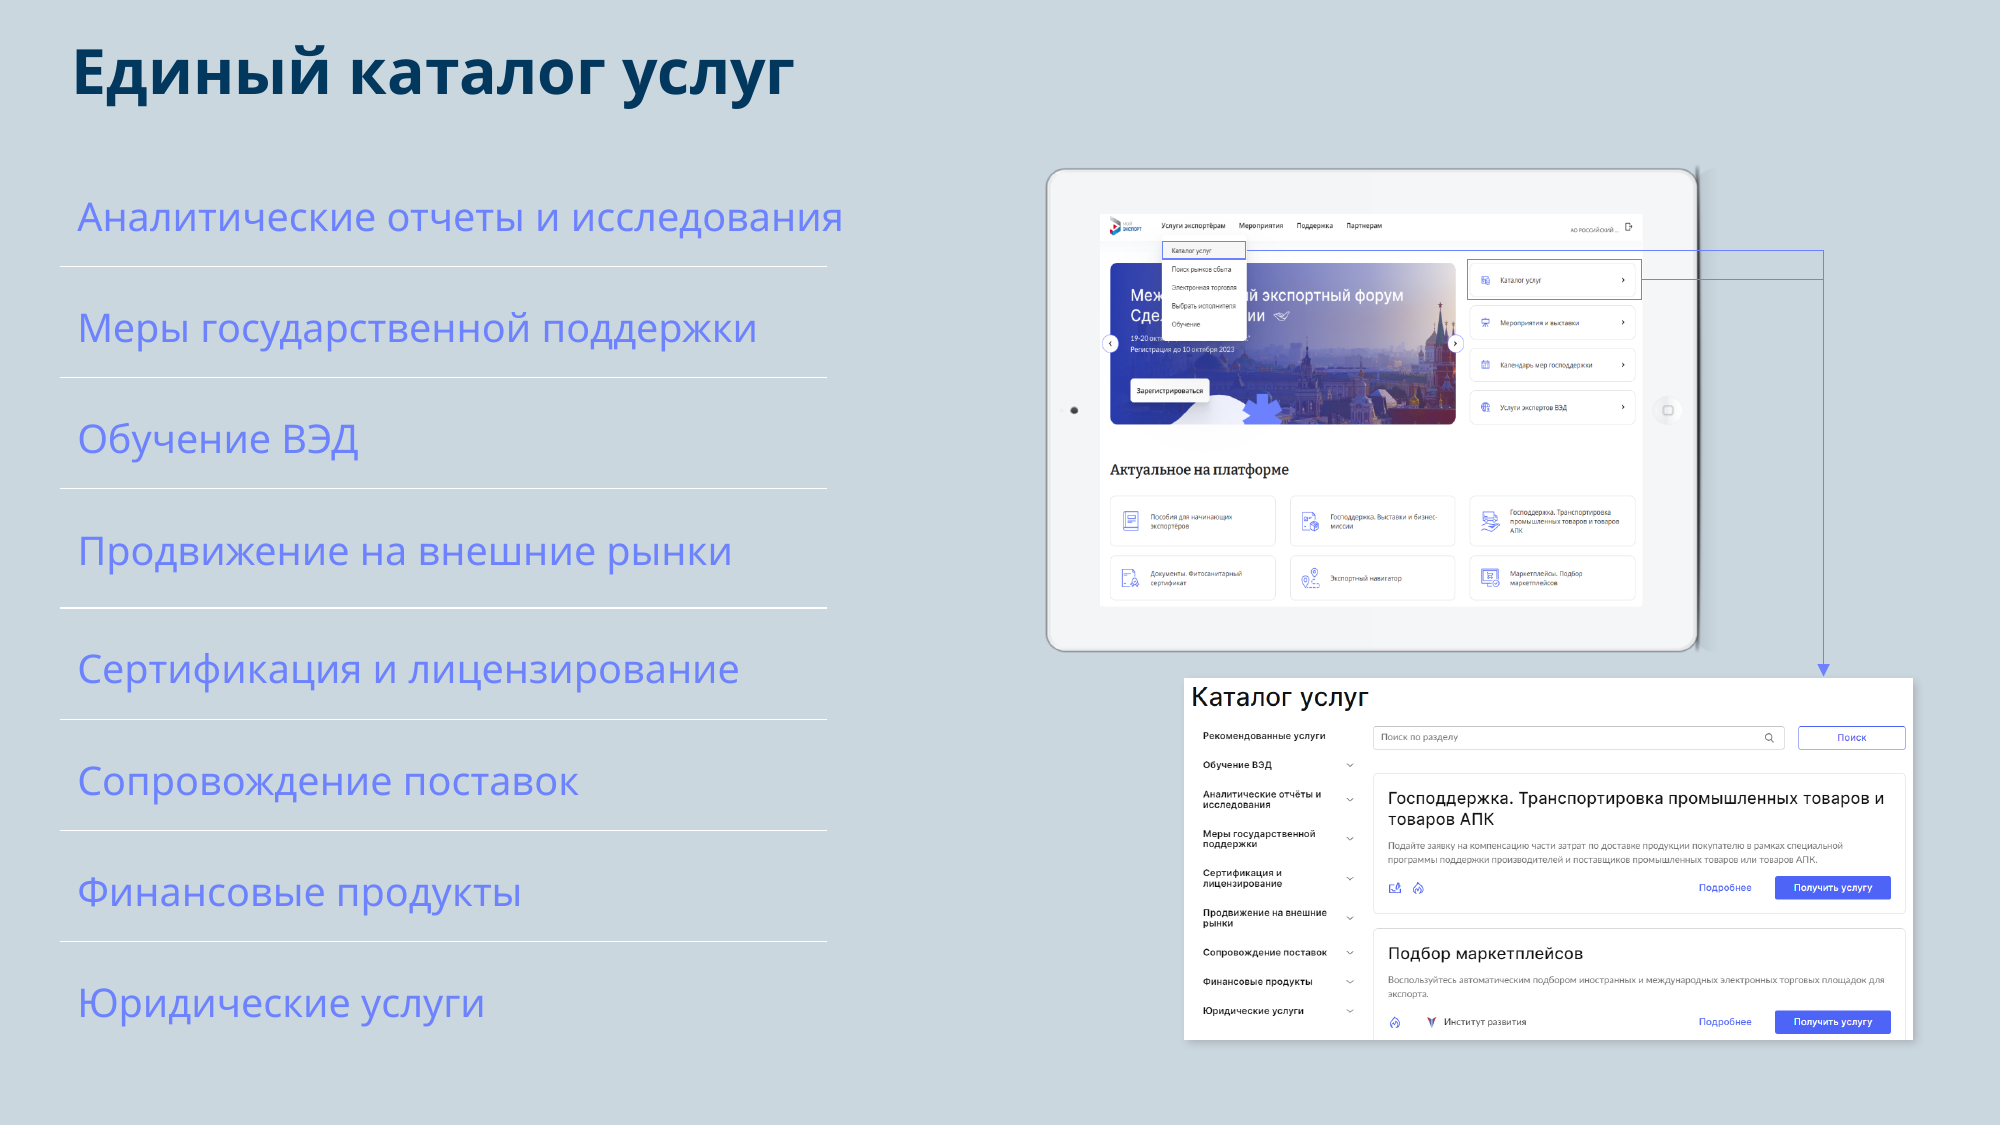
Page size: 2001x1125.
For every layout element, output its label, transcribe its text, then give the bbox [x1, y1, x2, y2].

text_box Аналитические отчеты и исследования [58, 180, 1003, 242]
text_box Юридические услуги [58, 966, 1003, 1028]
text_box Финансовые продукты [58, 855, 1003, 917]
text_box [1003, 150, 1913, 1041]
text_box Продвижение на внешние рынки [58, 513, 1003, 583]
text_box Сертификация и лицензирование [58, 632, 1003, 695]
text_box Меры государственной поддержки [58, 291, 1003, 353]
text_box Сопровождение поставок [58, 744, 1003, 806]
text_box Единый каталог услуг [56, 28, 1000, 115]
text_box Обучение ВЭД [58, 402, 1003, 464]
